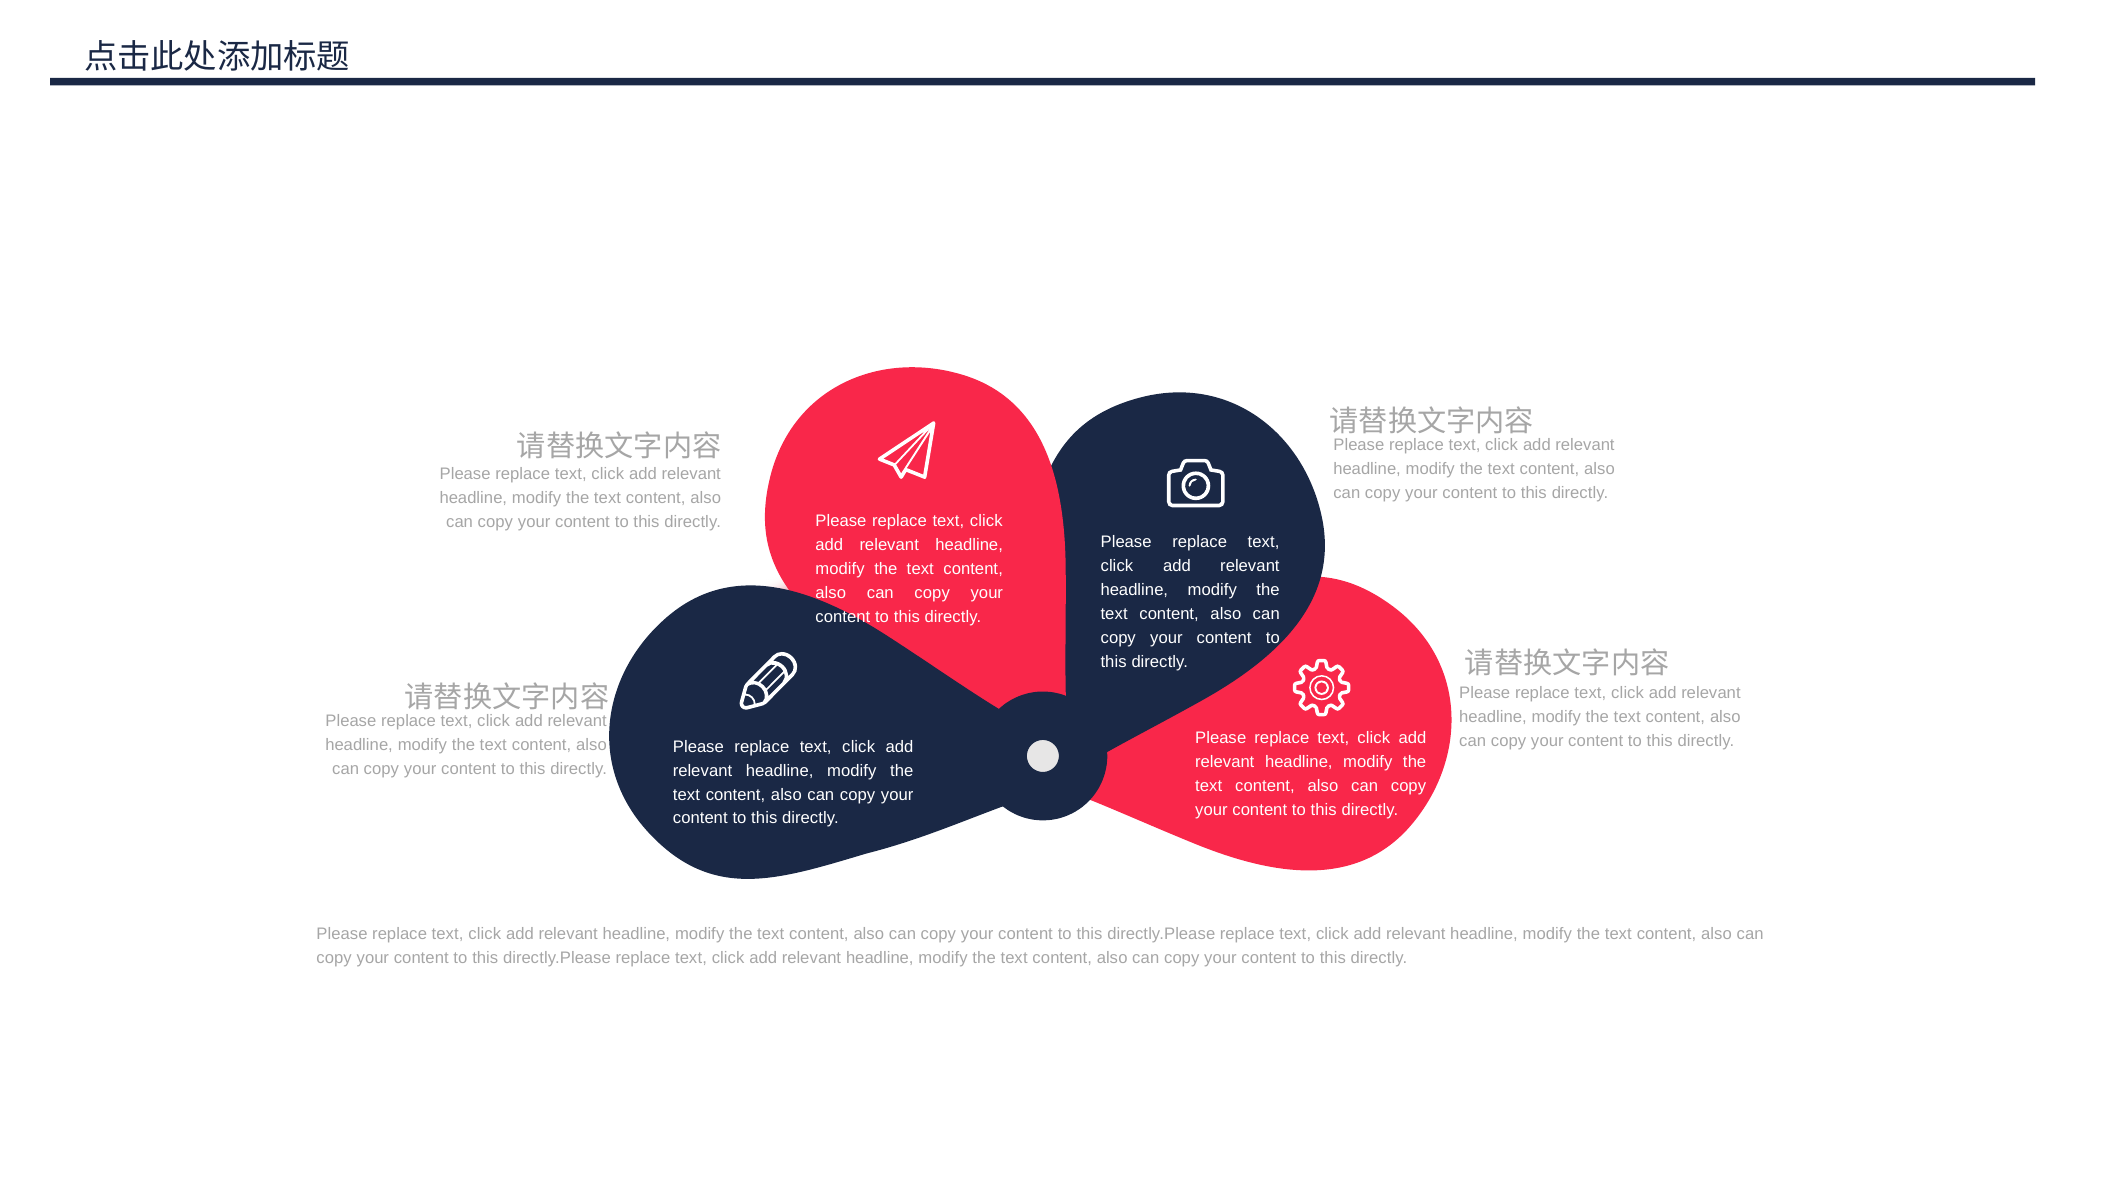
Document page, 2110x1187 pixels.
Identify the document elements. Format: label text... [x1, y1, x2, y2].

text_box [624, 373, 1442, 921]
text_box Please replace text, click add relevant headline, modify the text content, also can copy your content to this directly.Please replace text, click add relevant headline, modify the text content, also can copy your content to this directly.Please replace text, click add relevant headline, modify the text content, also can copy your content to this directly. [316, 918, 1793, 967]
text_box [295, 671, 611, 777]
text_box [1442, 395, 1644, 501]
text_box 点击此处添加标题 [69, 27, 380, 86]
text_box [1459, 637, 1771, 749]
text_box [409, 420, 624, 530]
